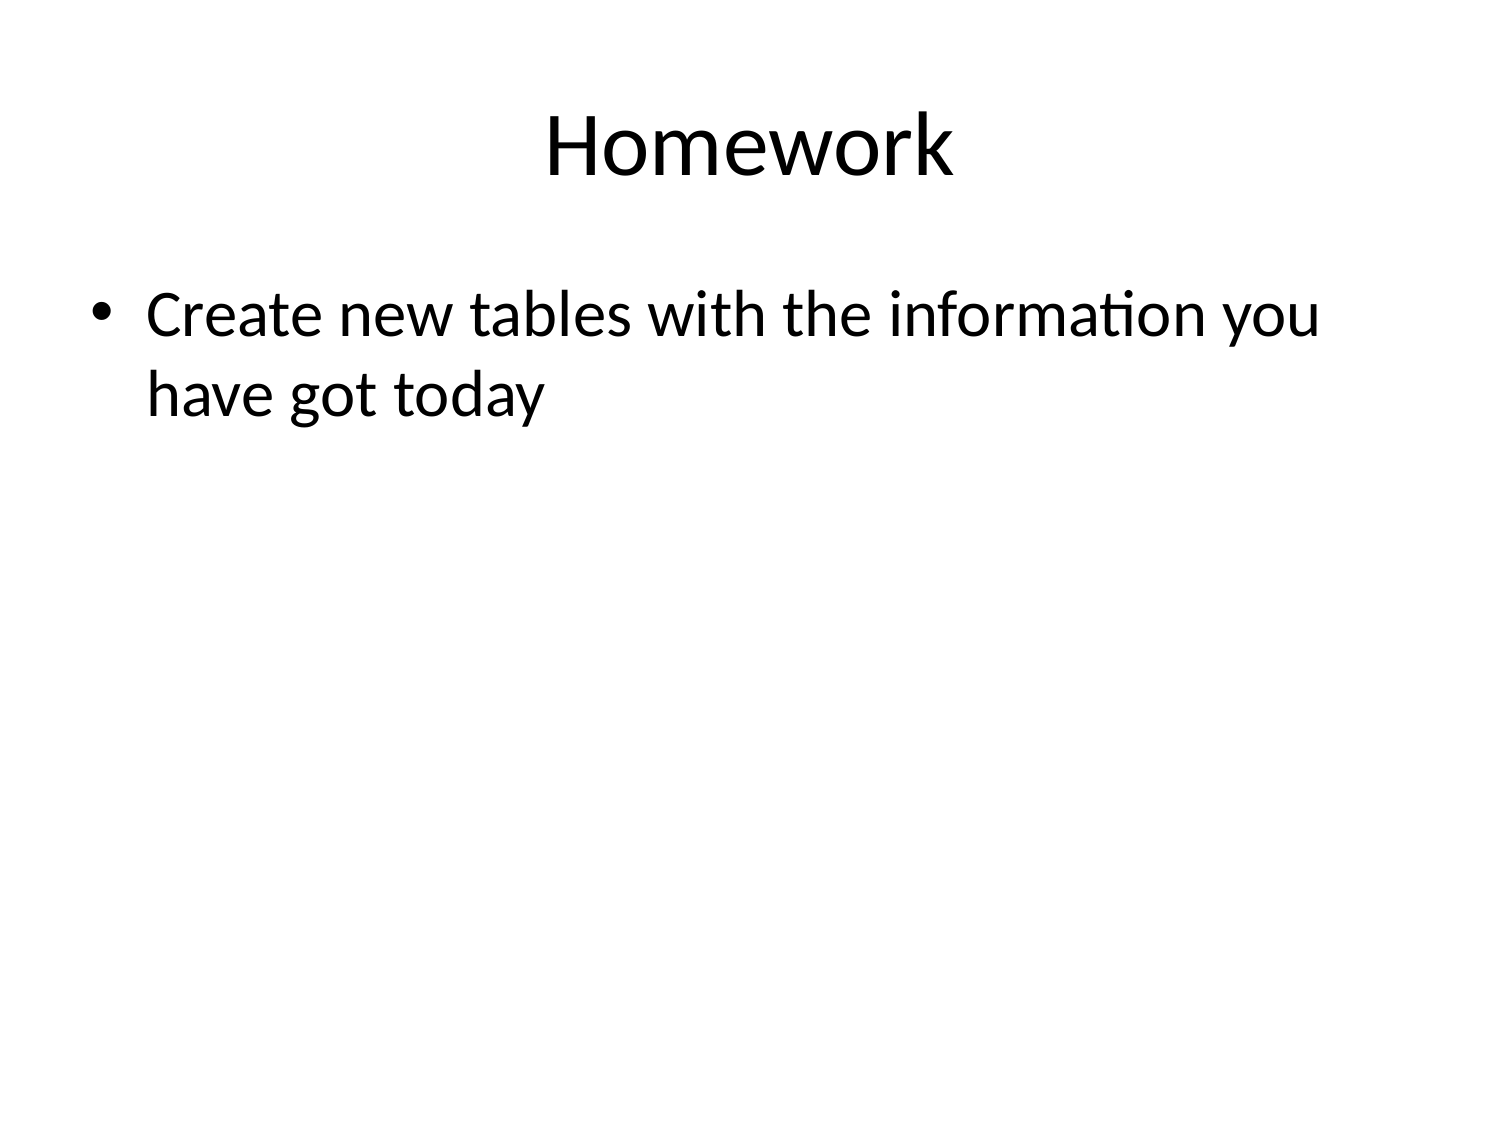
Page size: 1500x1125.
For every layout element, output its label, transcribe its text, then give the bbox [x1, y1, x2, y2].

list Create new tables with the information you have got today [75, 262, 1425, 1005]
title Homework [75, 45, 1425, 233]
